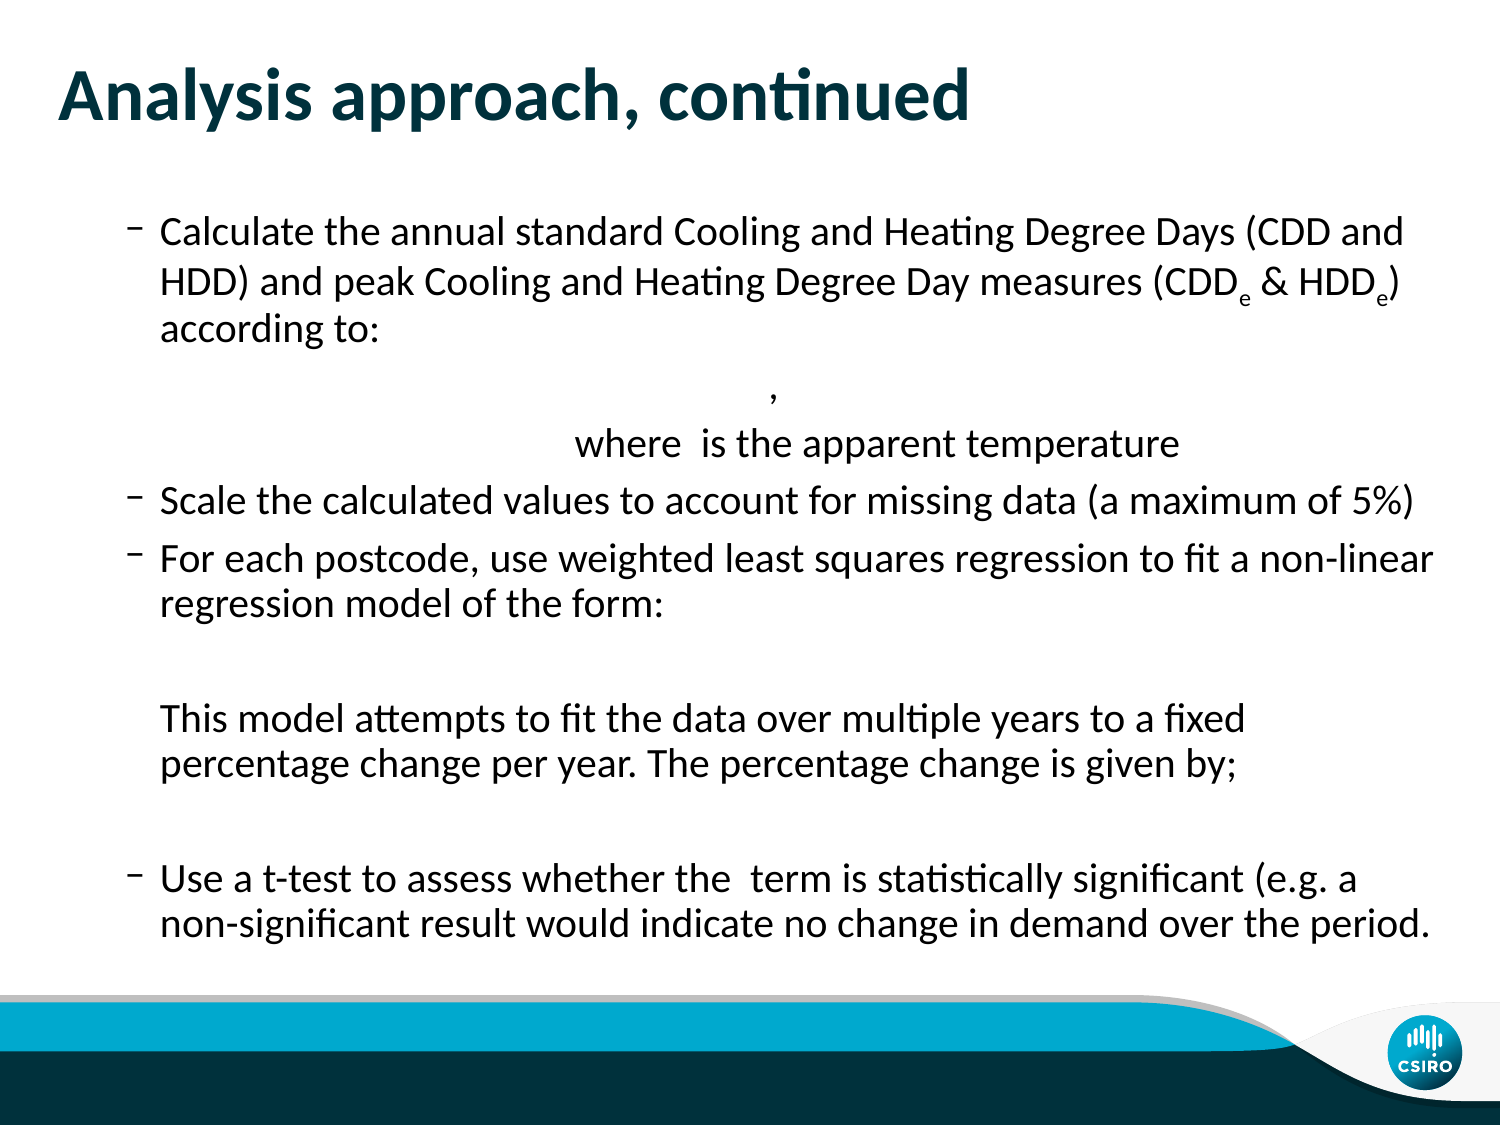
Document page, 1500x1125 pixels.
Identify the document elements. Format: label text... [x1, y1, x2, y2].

title Analysis approach, continued [58, 45, 1447, 185]
